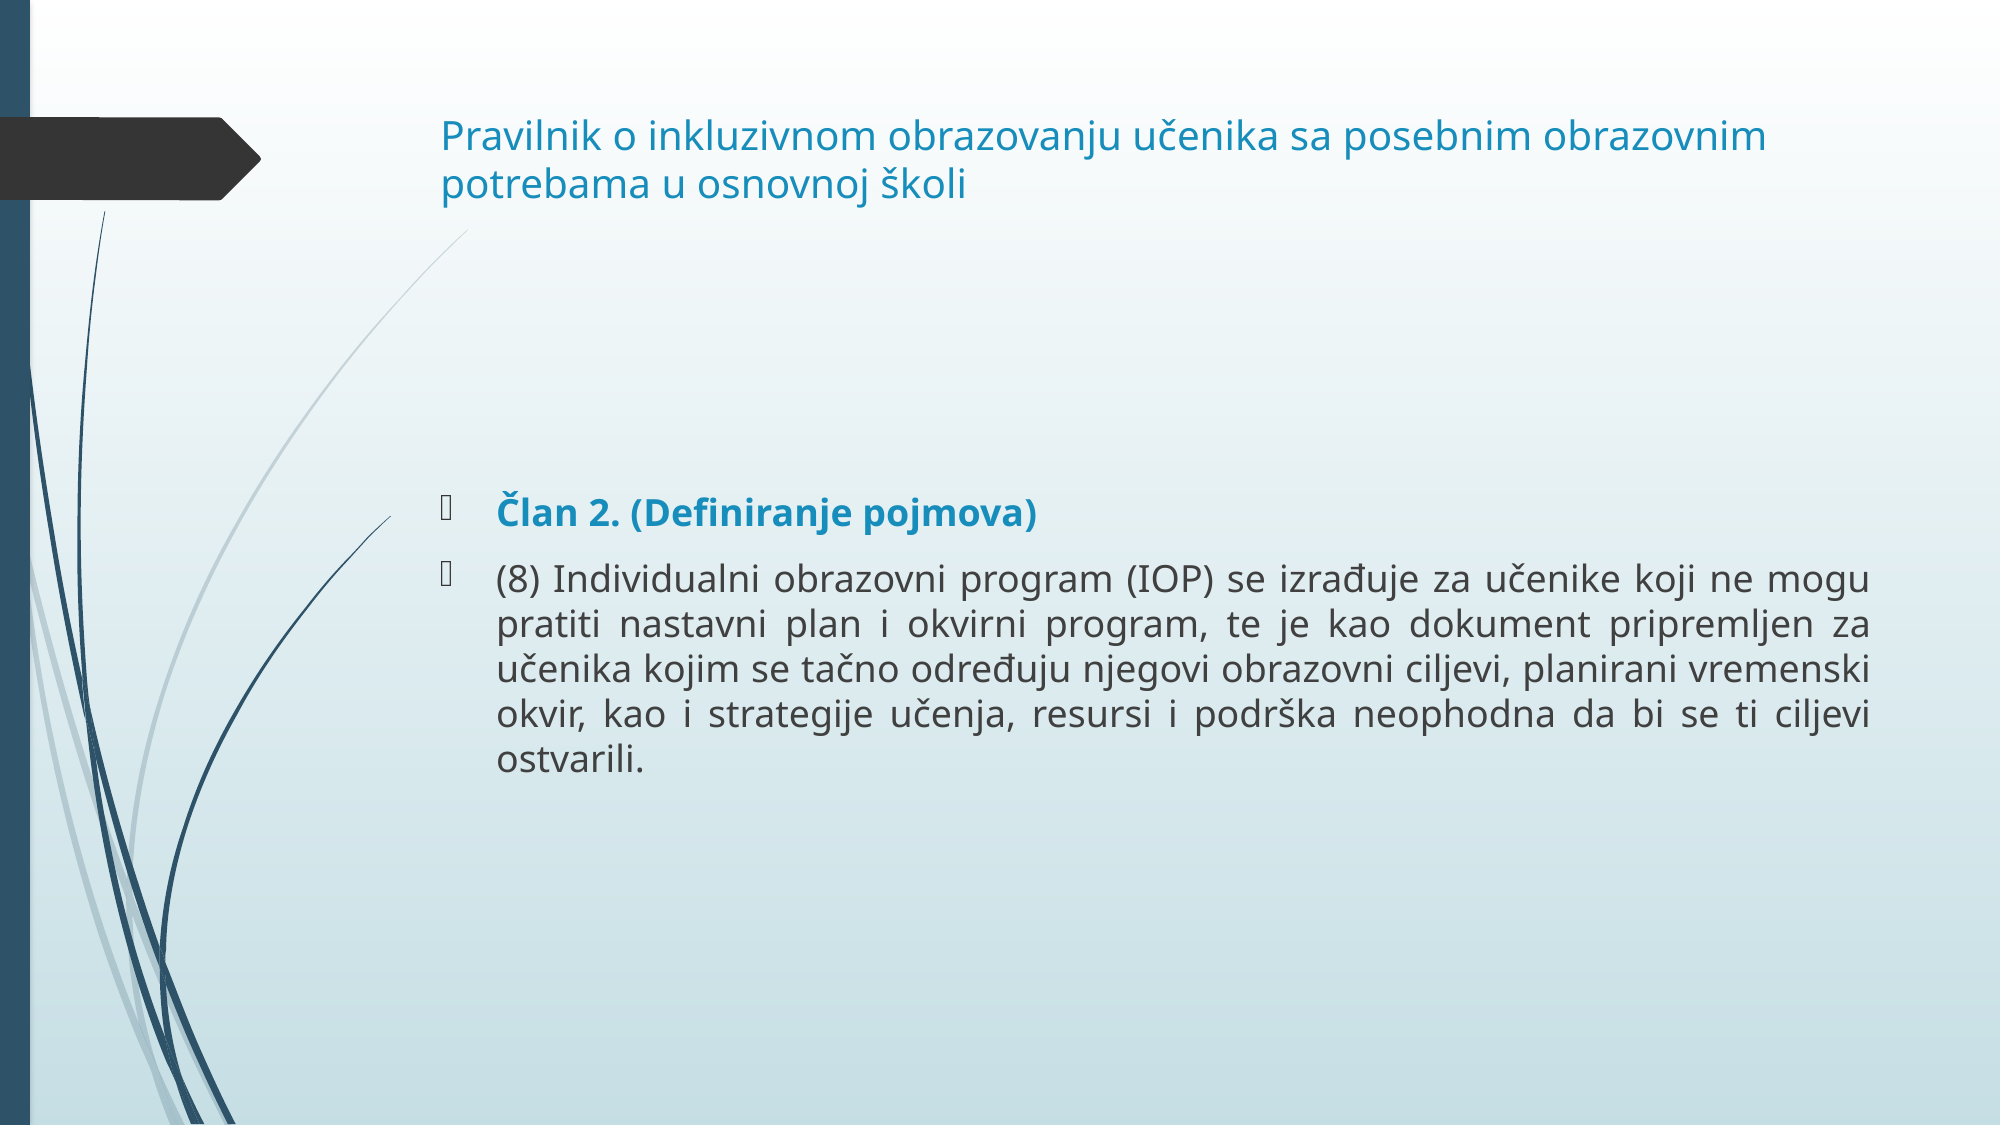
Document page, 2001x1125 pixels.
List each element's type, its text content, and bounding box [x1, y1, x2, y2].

title Pravilnik o inkluzivnom obrazovanju učenika sa posebnim obrazovnim potrebama u osnovnoj školi [425, 102, 1888, 313]
list Član 2. (Definiranje pojmova) (8) Individualni obrazovni program (IOP) se izrađuje za učenike koji ne mogu pratiti nastavni plan i okvirni program, te je kao dokument pripremljen za učenika kojim se tačno određuju njegovi obrazovni ciljevi, planirani vremenski okvir, kao i strategije učenja, resursi i podrška neophodna da bi se ti ciljevi ostvarili. [424, 350, 1888, 970]
